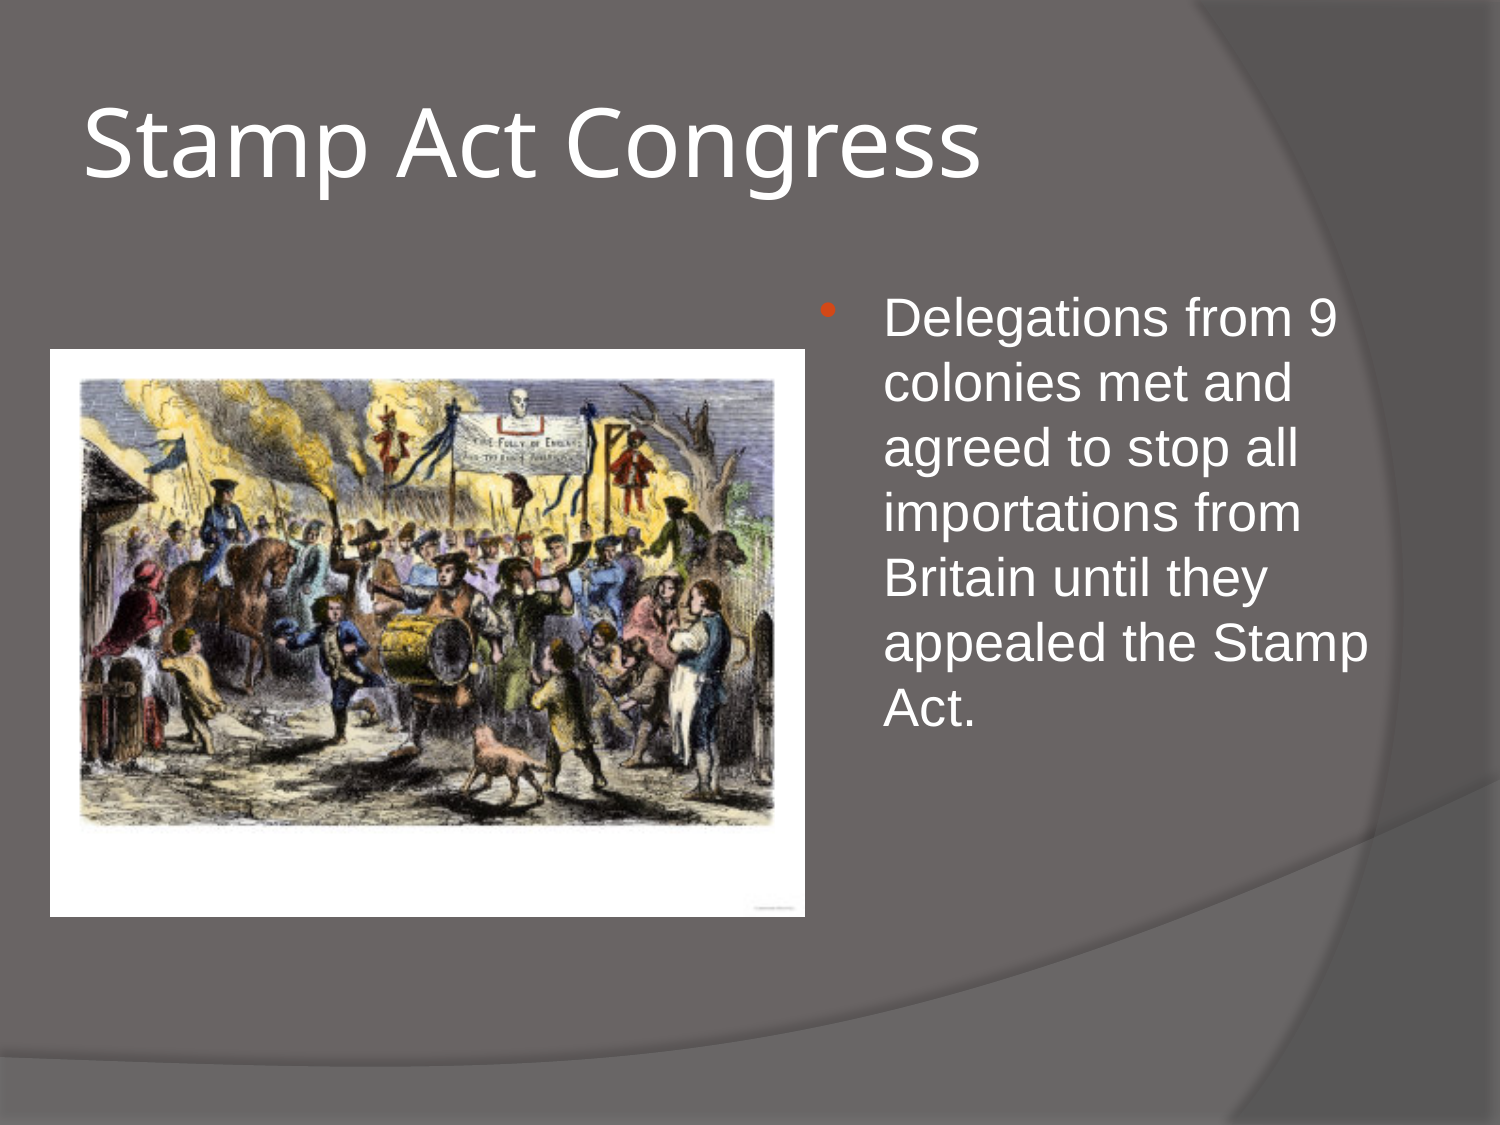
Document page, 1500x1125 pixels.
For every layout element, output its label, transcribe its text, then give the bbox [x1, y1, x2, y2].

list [49, 349, 806, 917]
list Delegations from 9 colonies met and agreed to stop all importations from Britain until they appealed the Stamp Act. [800, 275, 1400, 1018]
title Stamp Act Congress [75, 45, 1300, 233]
